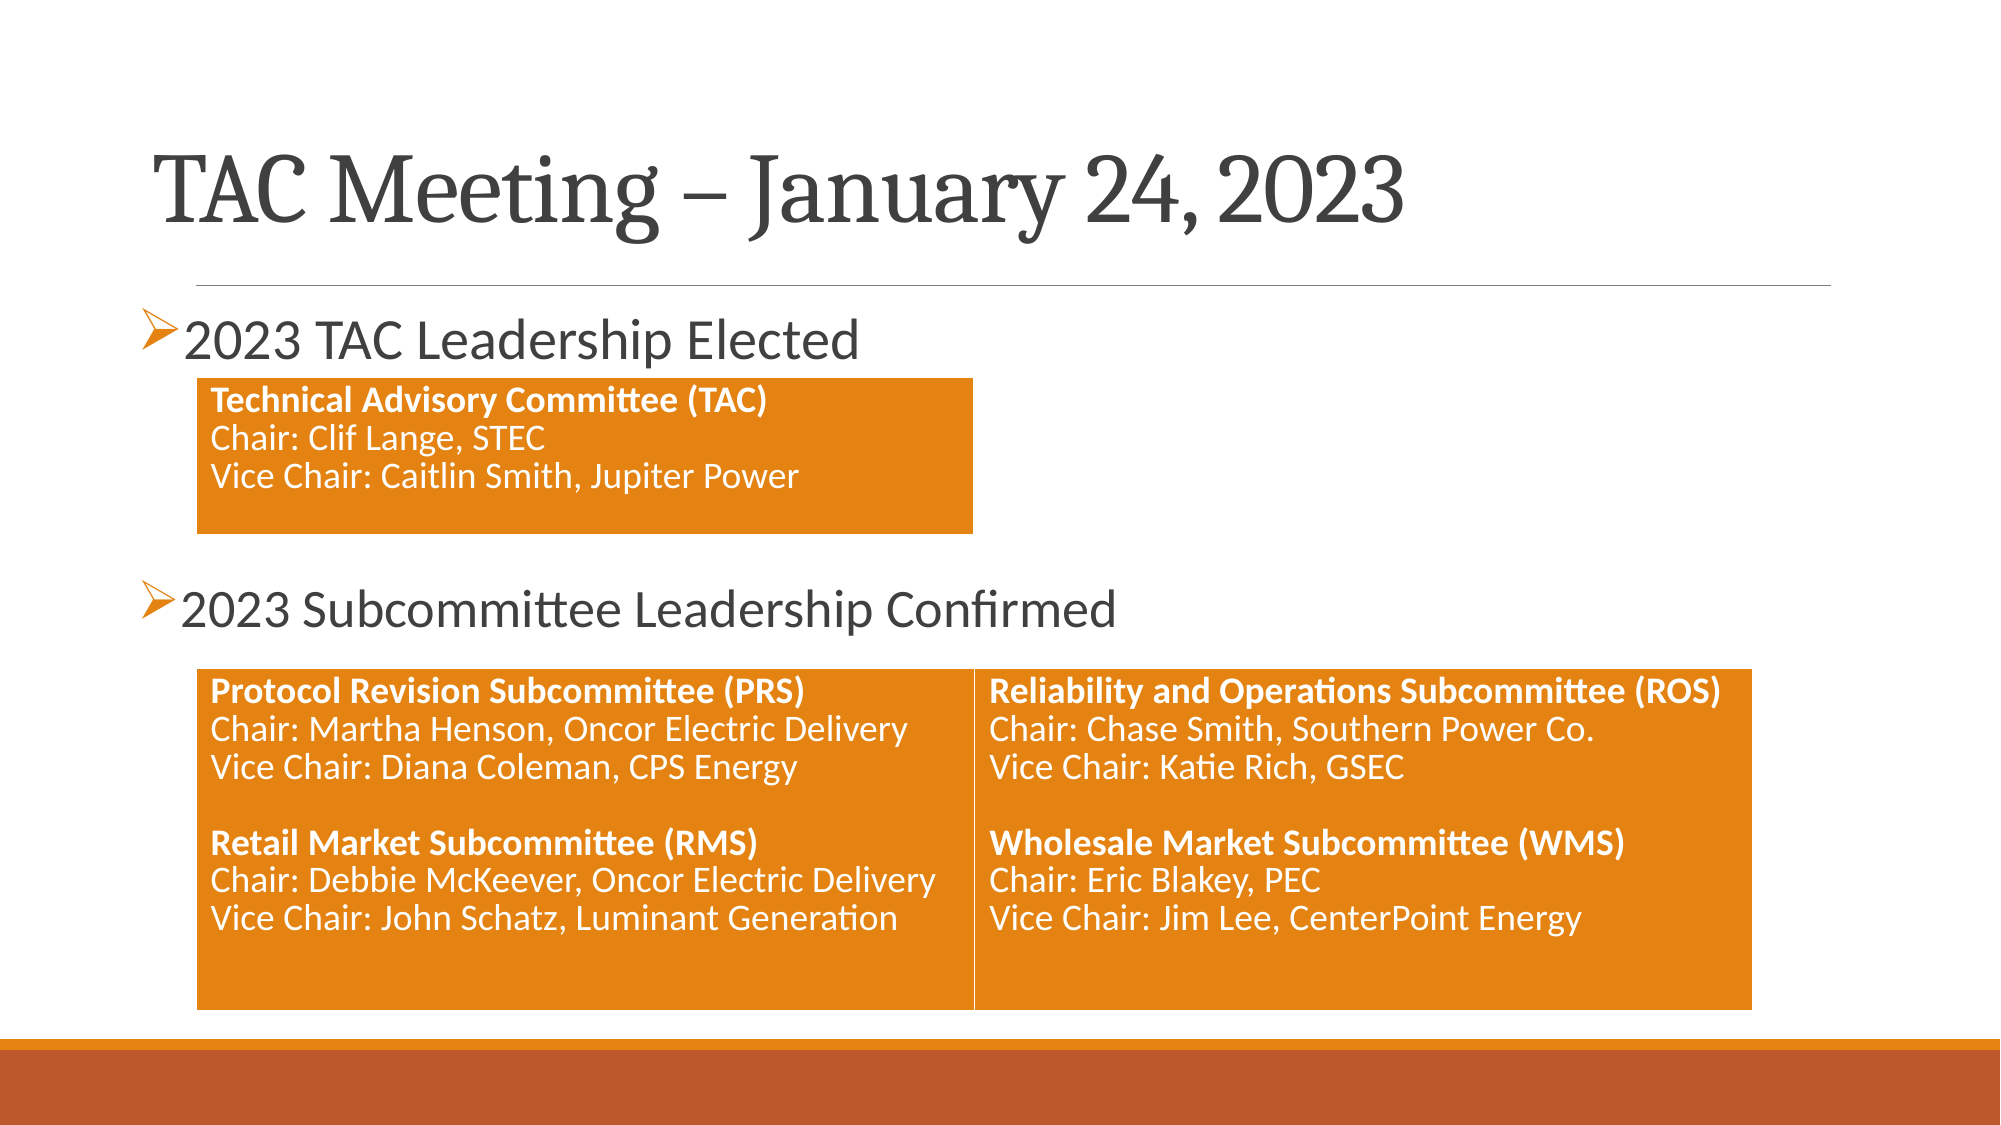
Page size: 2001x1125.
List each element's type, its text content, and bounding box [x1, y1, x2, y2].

table_header Protocol Revision Subcommittee (PRS) Chair: Martha Henson, Oncor Electric Delivery Vice Chair: Diana Coleman, CPS Energy Retail Market Subcommittee (RMS) Chair: Debbie McKeever, Oncor Electric Delivery Vice Chair: John Schatz, Luminant Generation [197, 669, 974, 1010]
title TAC Meeting – January 24, 2023 [137, 41, 1863, 251]
table_header Technical Advisory Committee (TAC) Chair: Clif Lange, STEC Vice Chair: Caitlin Smith, Jupiter Power [197, 378, 973, 534]
list 2023 TAC Leadership Elected 2023 Subcommittee Leadership Confirmed [137, 301, 1863, 1013]
table_header Reliability and Operations Subcommittee (ROS) Chair: Chase Smith, Southern Power Co. Vice Chair: Katie Rich, GSEC Wholesale Market Subcommittee (WMS) Chair: Eric Blakey, PEC Vice Chair: Jim Lee, CenterPoint Energy [975, 669, 1752, 1010]
